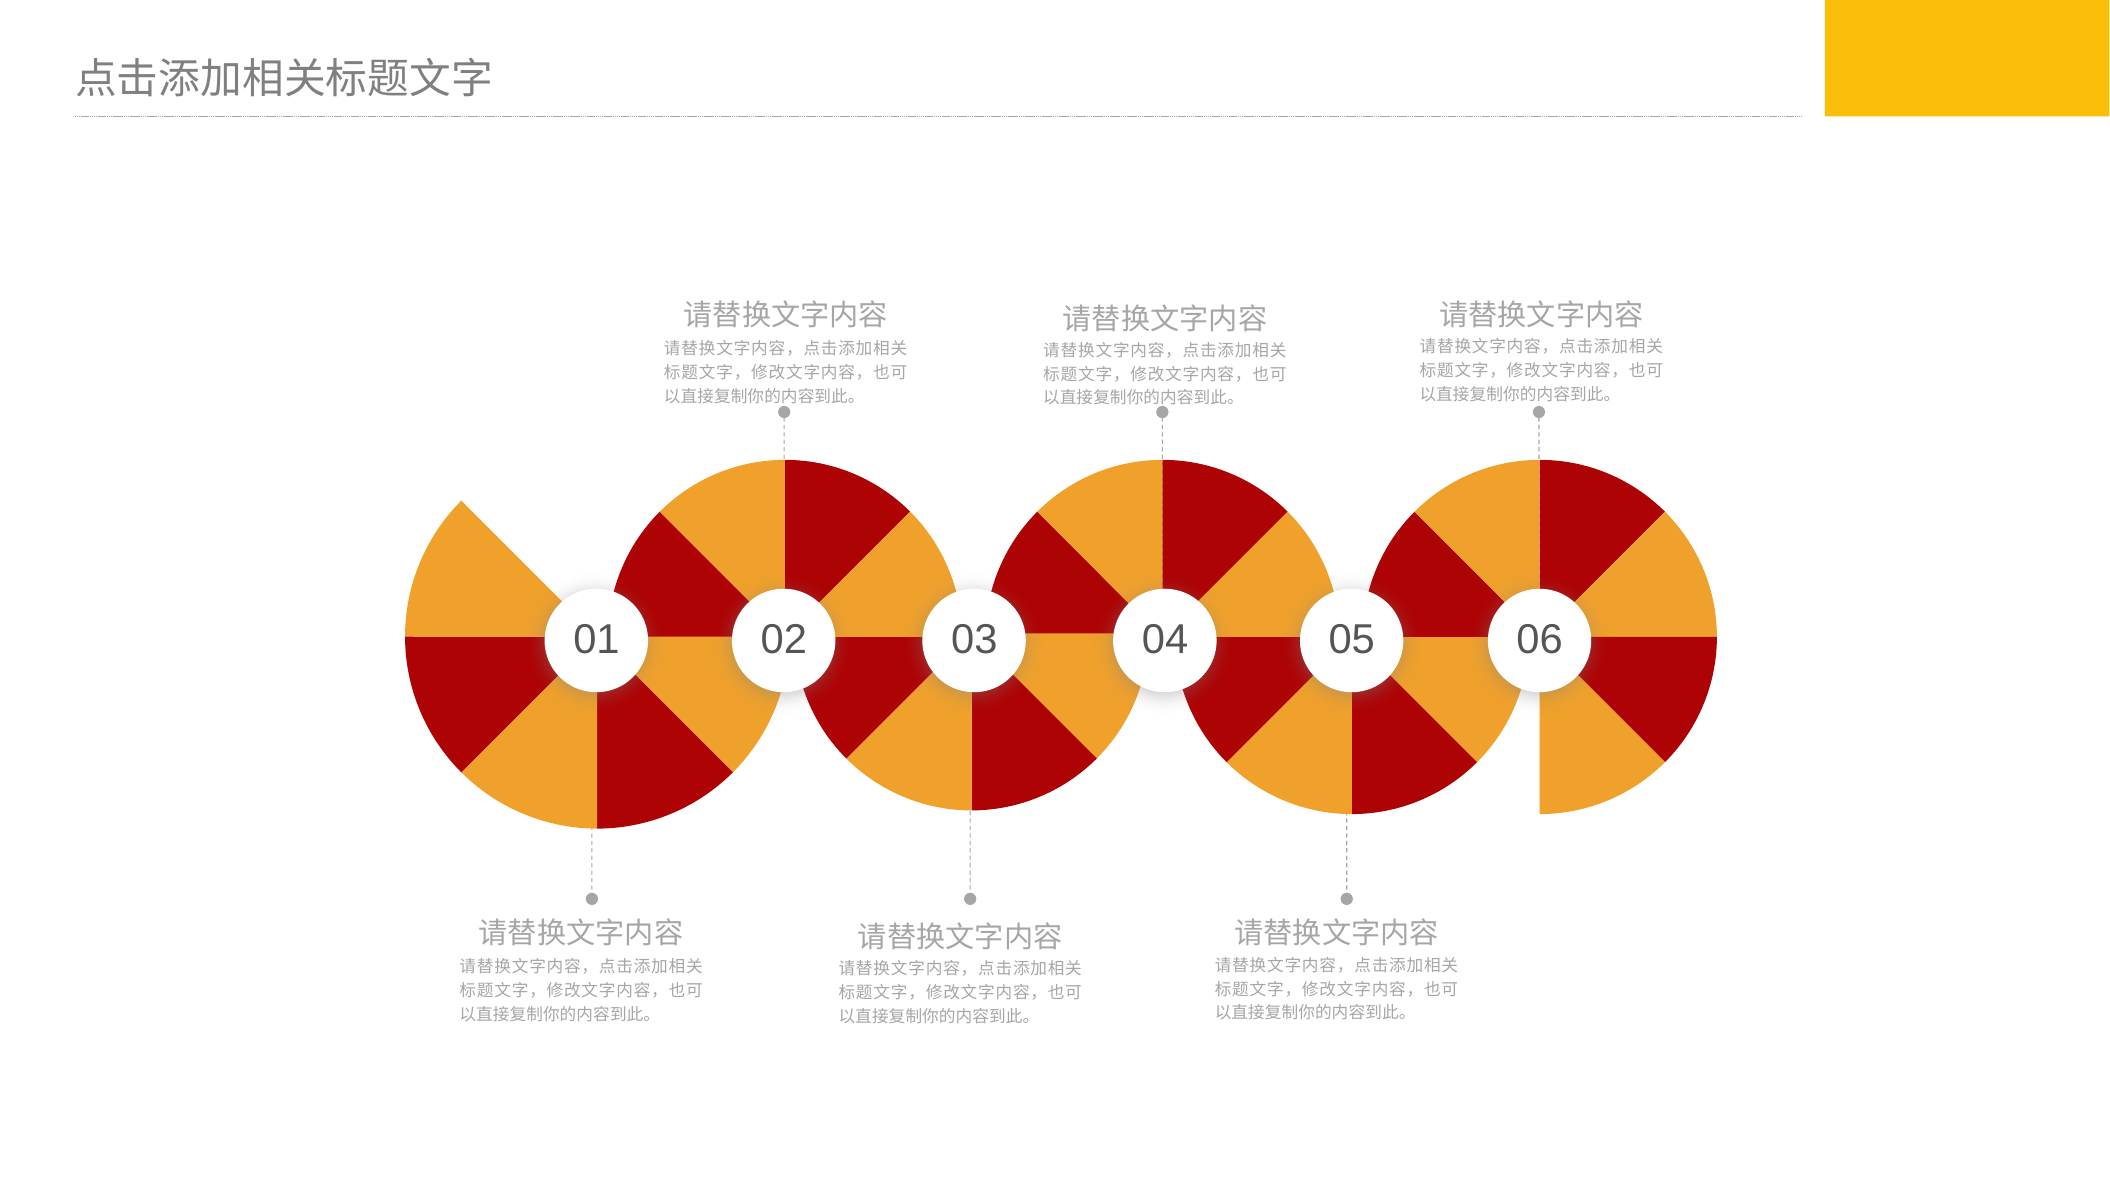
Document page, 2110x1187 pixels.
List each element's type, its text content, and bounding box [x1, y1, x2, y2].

text_box [1340, 892, 1353, 906]
text_box 请替换文字内容 [1417, 296, 1666, 332]
text_box 请替换文字内容，点击添加相关标题文字，修改文字内容，也可以直接复制你的内容到此。 [1419, 332, 1664, 405]
text_box [777, 407, 791, 424]
text_box [585, 892, 599, 906]
text_box 请替换文字内容，点击添加相关标题文字，修改文字内容，也可以直接复制你的内容到此。 [459, 952, 704, 1025]
text_box 请替换文字内容，点击添加相关标题文字，修改文字内容，也可以直接复制你的内容到此。 [838, 953, 1083, 1026]
text_box [1532, 405, 1546, 424]
text_box 请替换文字内容，点击添加相关标题文字，修改文字内容，也可以直接复制你的内容到此。 [1043, 335, 1287, 408]
text_box 请替换文字内容，点击添加相关标题文字，修改文字内容，也可以直接复制你的内容到此。 [664, 334, 908, 407]
text_box 请替换文字内容 [1041, 300, 1289, 336]
text_box [963, 892, 977, 906]
chart [397, 425, 1748, 845]
text_box 请替换文字内容 [457, 914, 706, 950]
text_box 请替换文字内容 [836, 918, 1085, 954]
text_box [1156, 408, 1169, 424]
text_box 请替换文字内容，点击添加相关标题文字，修改文字内容，也可以直接复制你的内容到此。 [1214, 950, 1459, 1023]
text_box 点击添加相关标题文字 [59, 44, 563, 107]
text_box 请替换文字内容 [1212, 914, 1461, 950]
text_box 请替换文字内容 [661, 296, 910, 332]
